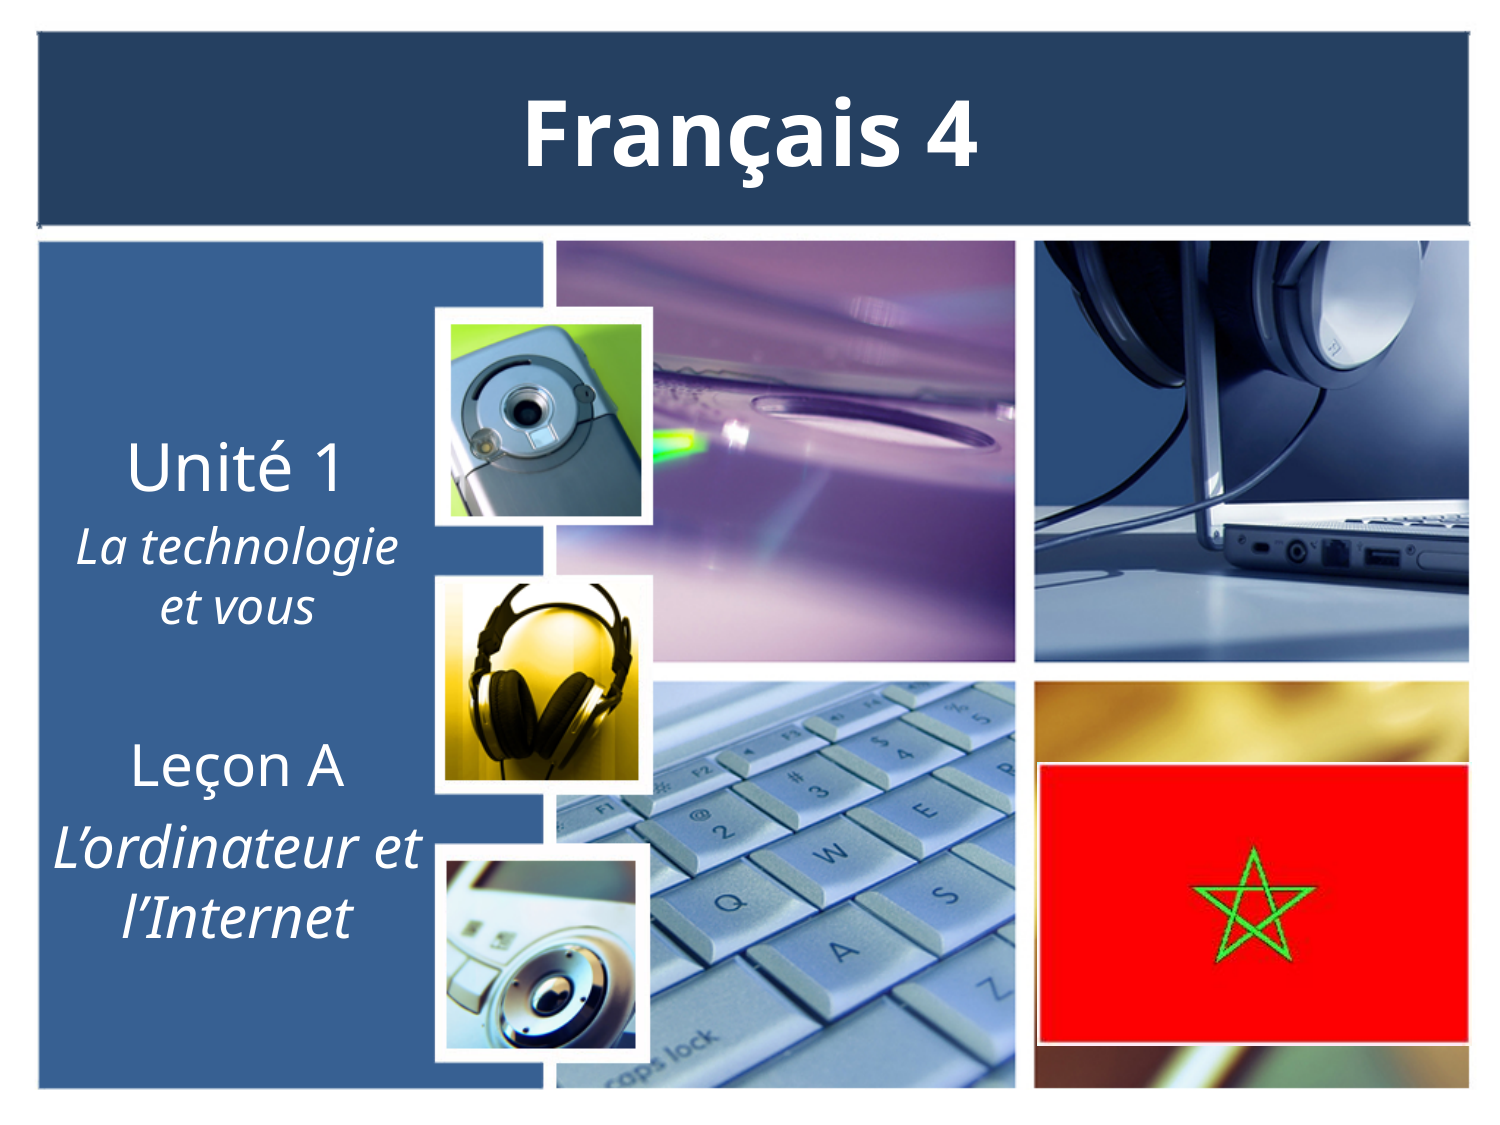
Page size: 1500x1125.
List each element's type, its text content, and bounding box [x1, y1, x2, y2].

title Français 4 [37, 34, 1463, 225]
picture [0, 0, 1500, 1125]
subtitle Unité 1 La technologie et vous Leçon A L’ordinateur et l’Internet [37, 312, 438, 1063]
